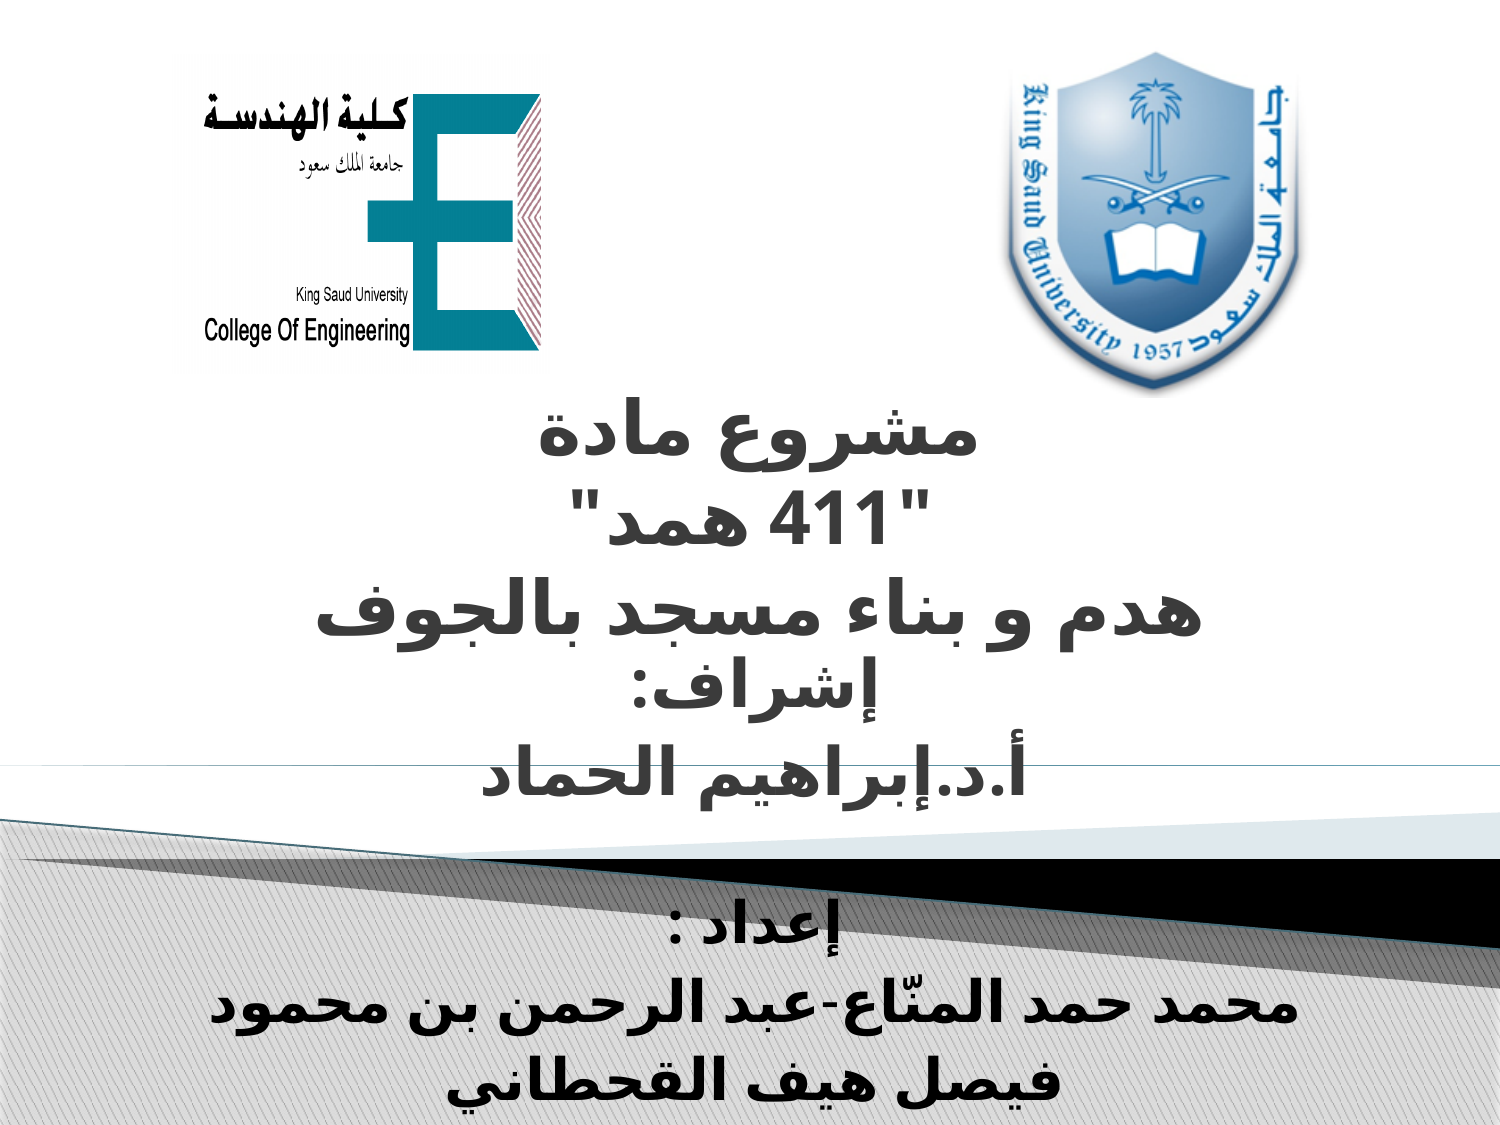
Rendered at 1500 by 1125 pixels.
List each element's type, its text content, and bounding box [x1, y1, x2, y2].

picture [170, 54, 550, 374]
subtitle إشراف: أ.د.إبراهيم الحماد إعداد : محمد حمد المنّاع-عبد الرحمن بن محمود فيصل هيف القحطاني [112, 633, 1388, 1125]
title مشروع مادة "411 همد" هدم و بناء مسجد بالجوف [112, 361, 1388, 633]
picture [1388, 941, 1500, 989]
picture [5, 859, 112, 868]
picture [985, 42, 1363, 398]
